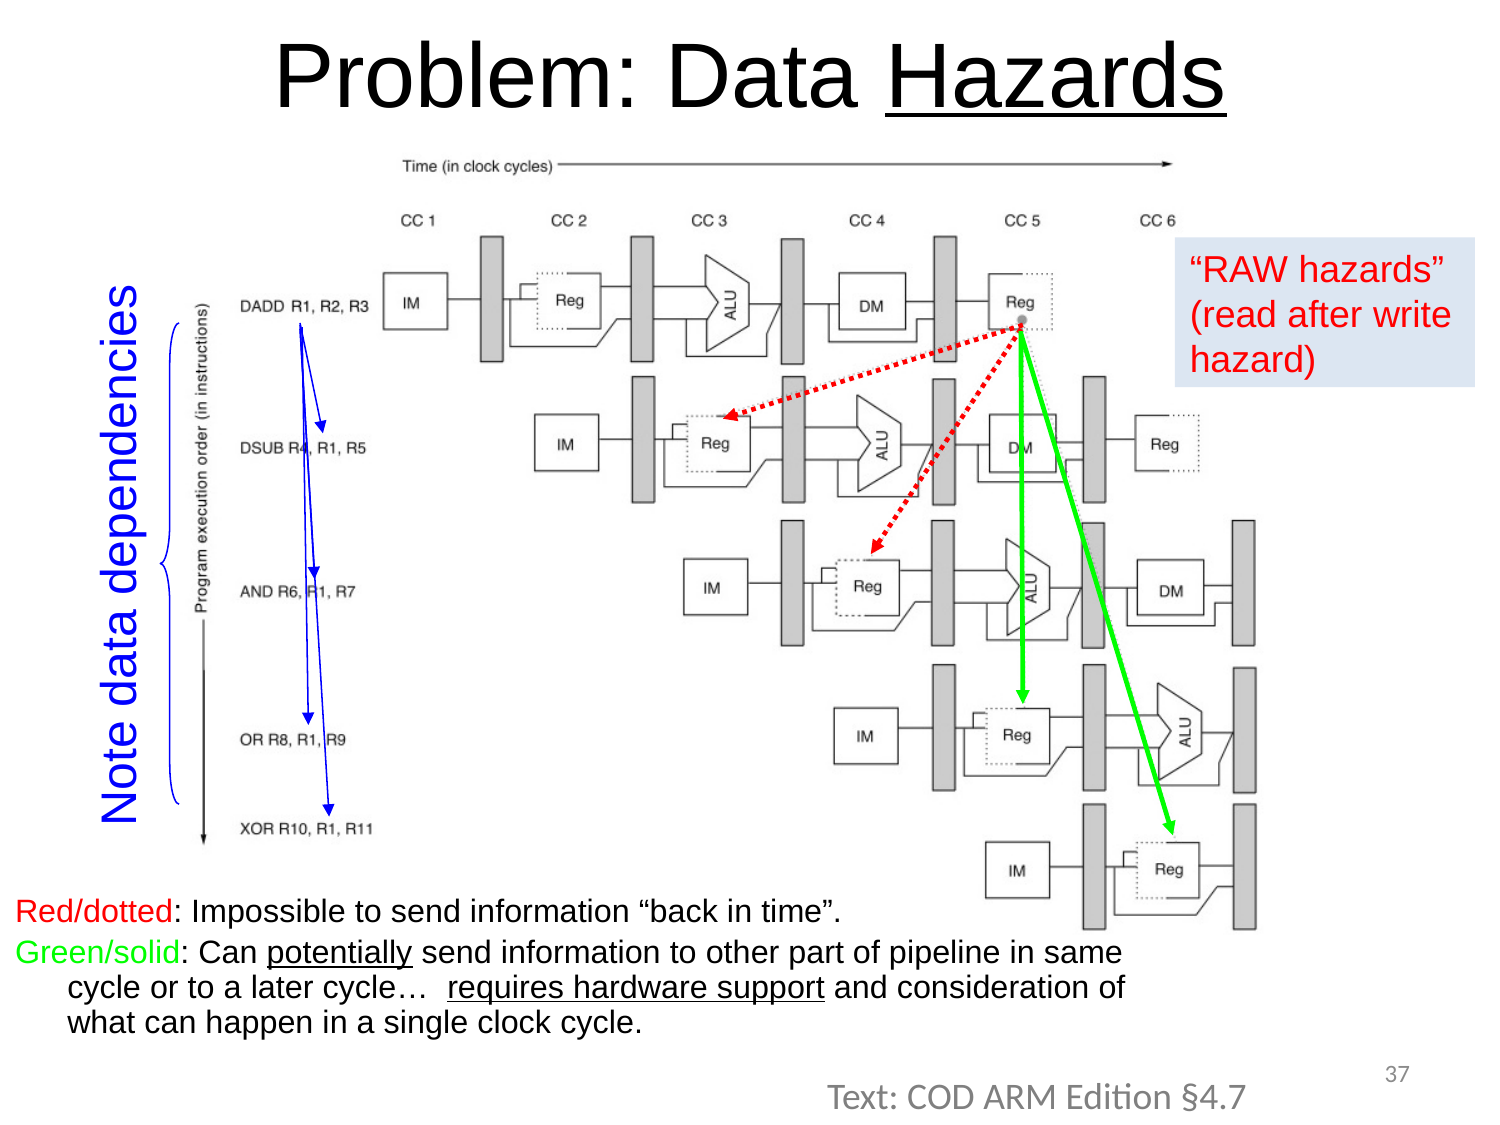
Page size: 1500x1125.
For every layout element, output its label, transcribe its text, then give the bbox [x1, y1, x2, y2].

title Problem: Data Hazards [112, 0, 1388, 142]
picture [151, 133, 1316, 966]
text_box Note data dependencies [79, 270, 146, 842]
text_box “RAW hazards” (read after write hazard) [1320, 237, 1475, 388]
text_box Text: COD ARM Edition §4.7 [812, 1064, 1350, 1125]
list Red/dotted: Impossible to send information “back in time”. Green/solid: Can potentially send information to other part of pipeline in same cycle or to a later cycle… requires hardware support and consideration of what can happen in a single clock cycle. [0, 887, 1163, 1050]
slide_number 37 [1074, 1042, 1425, 1103]
